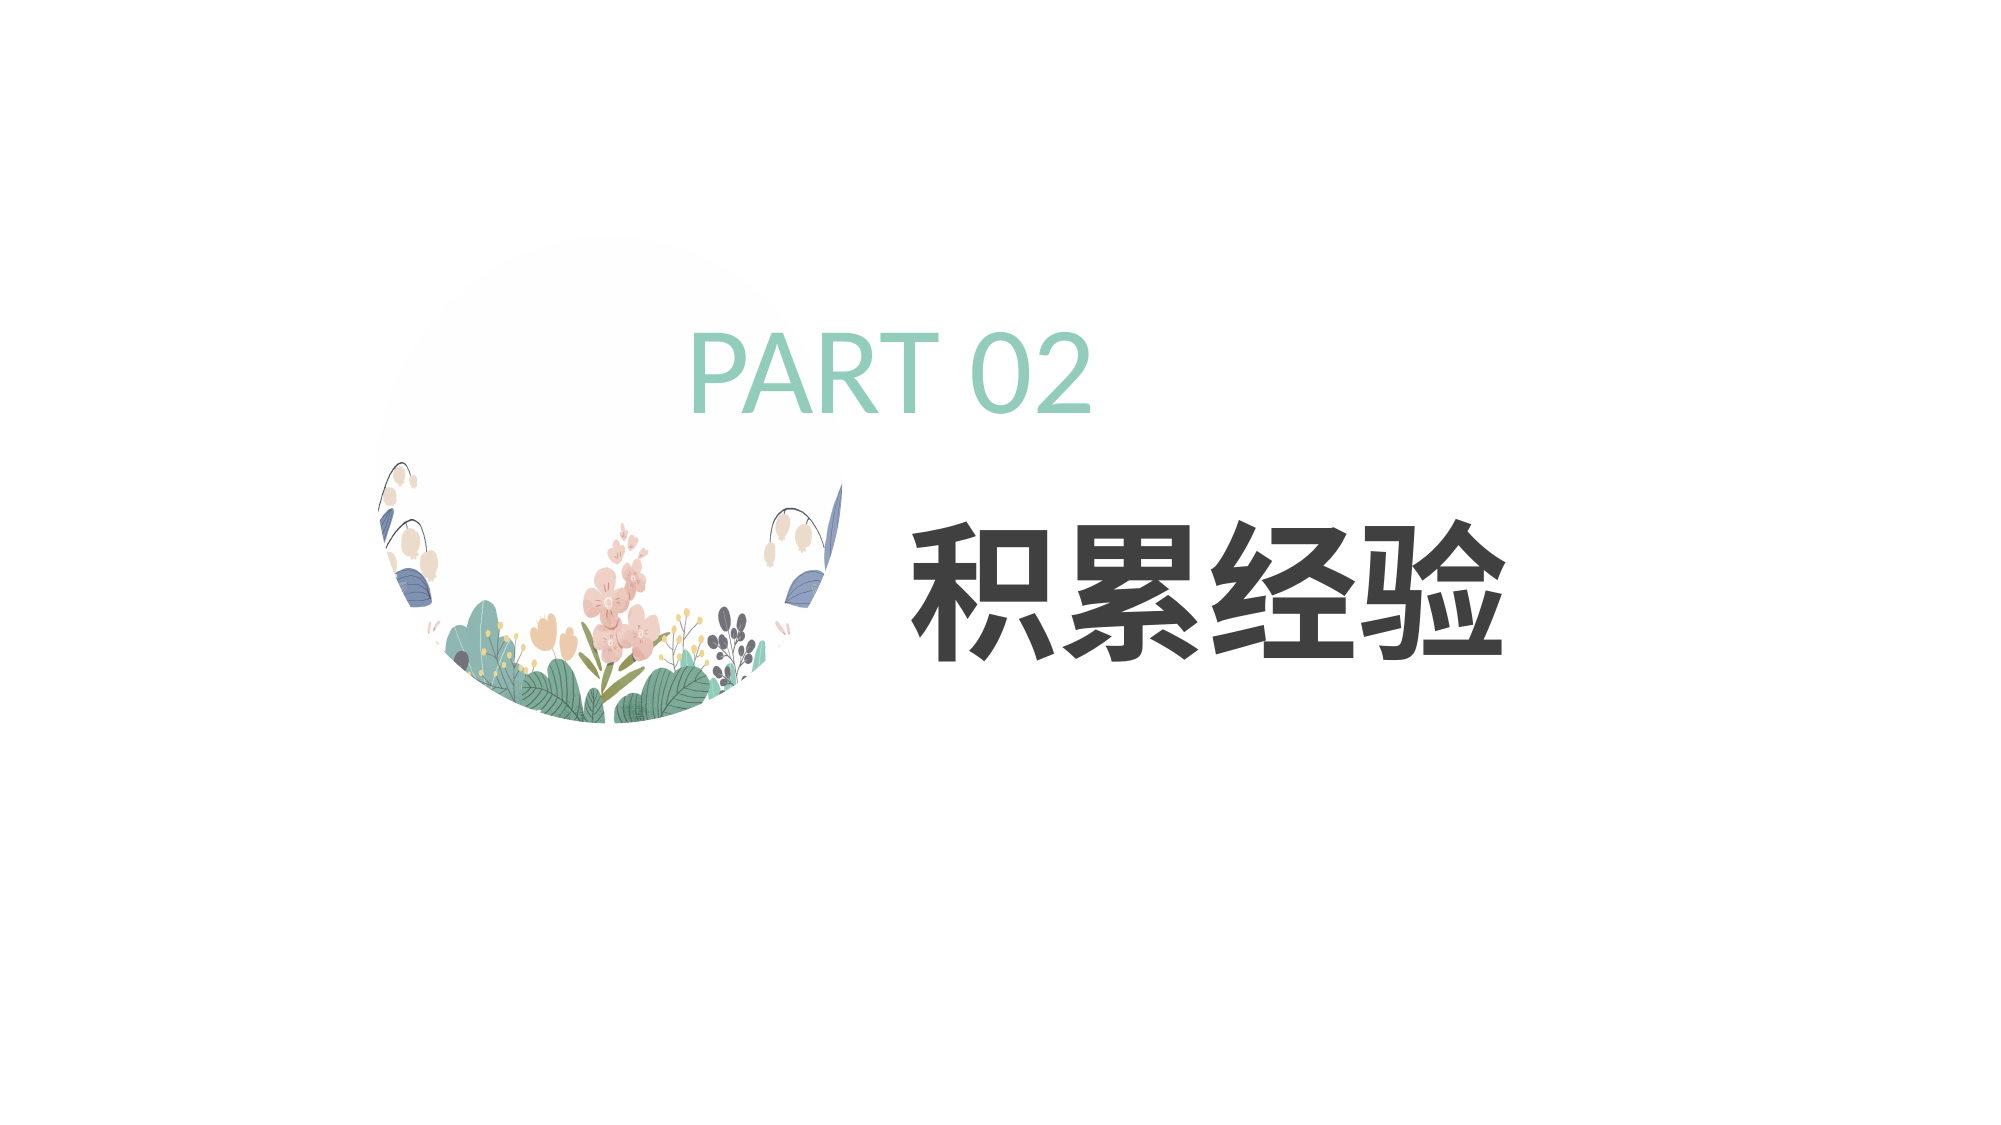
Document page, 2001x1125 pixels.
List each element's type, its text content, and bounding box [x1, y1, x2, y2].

picture [376, 237, 843, 724]
text_box 积累经验 [894, 491, 1524, 686]
text_box PART 02 [843, 280, 1111, 446]
